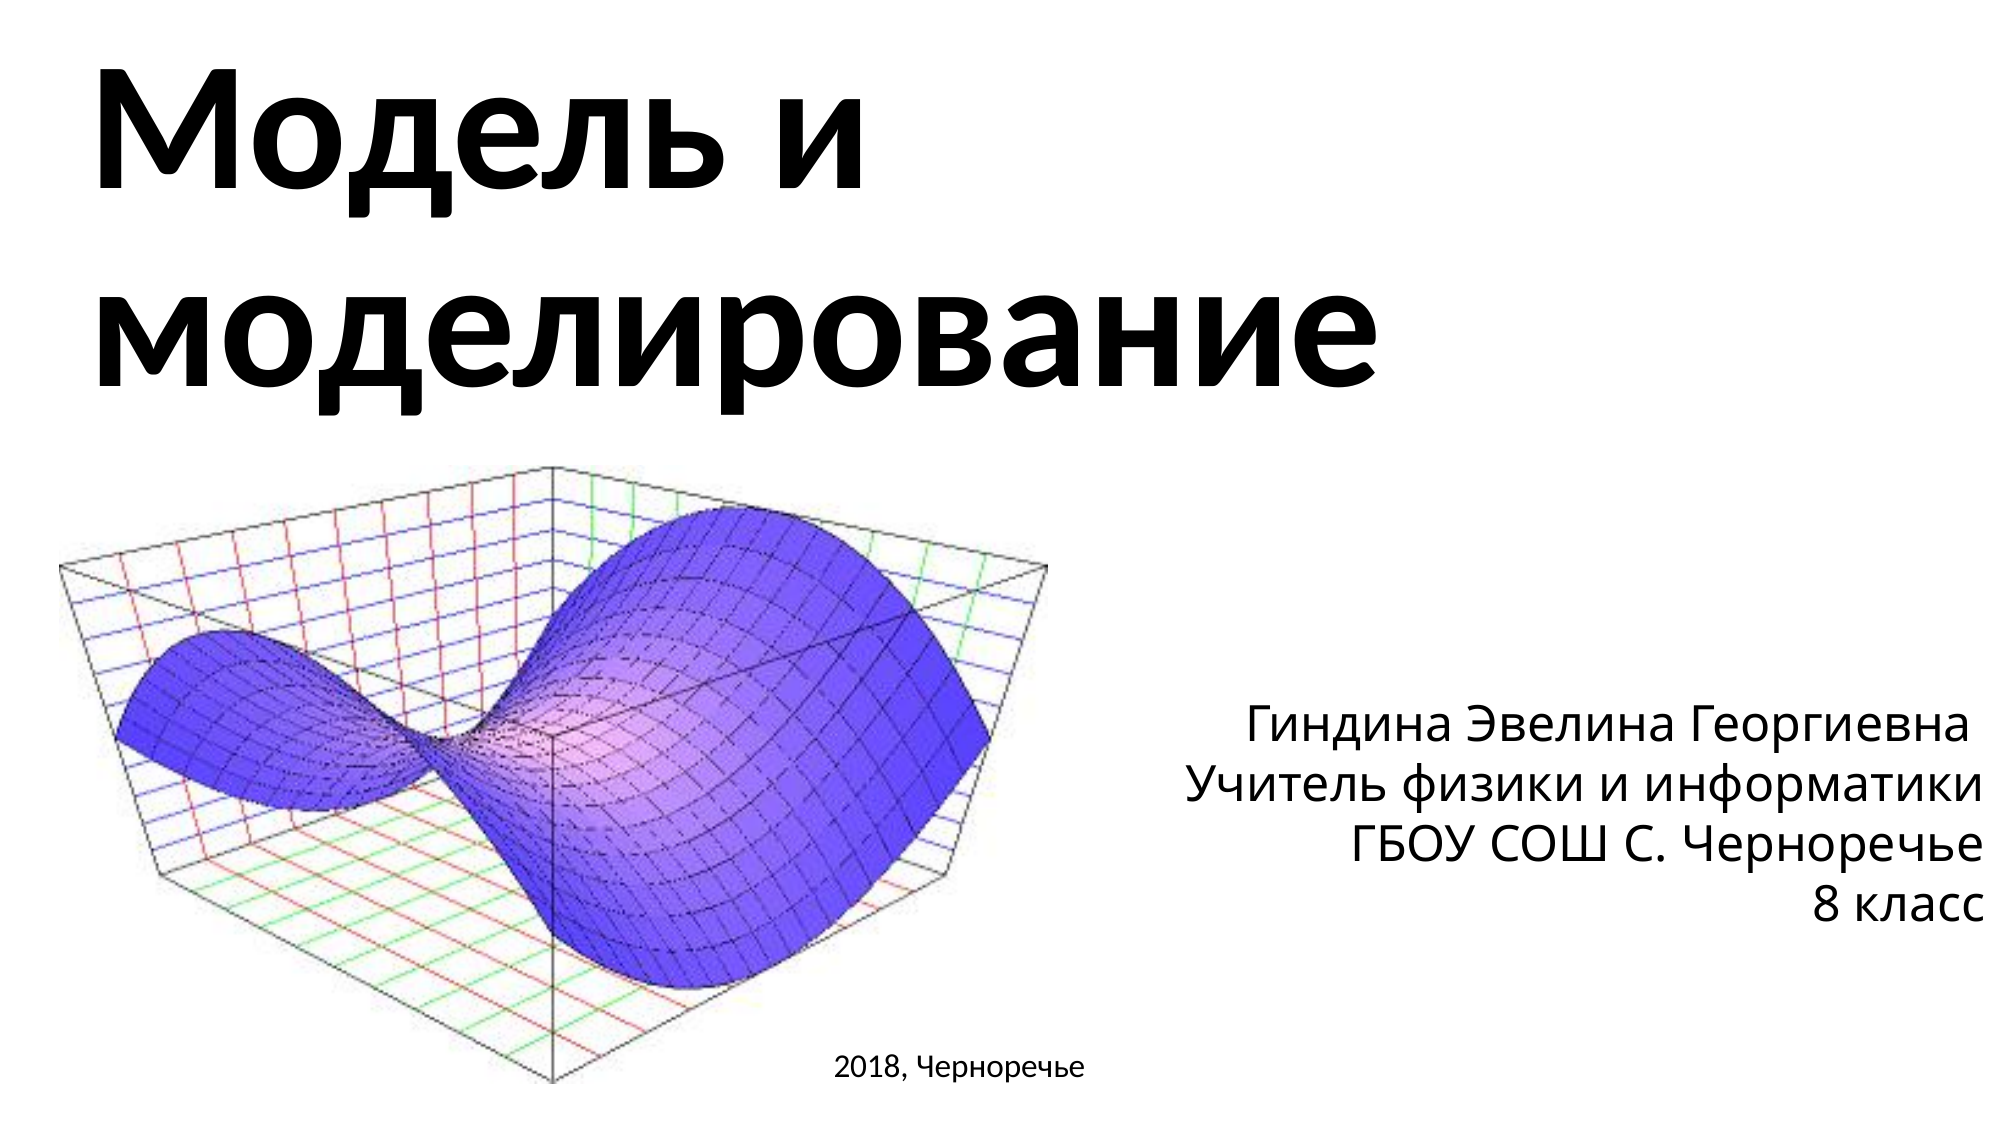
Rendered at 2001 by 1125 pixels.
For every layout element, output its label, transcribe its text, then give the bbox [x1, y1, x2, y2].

picture [58, 465, 1048, 1084]
text_box Гиндина Эвелина Георгиевна Учитель физики и информатики ГБОУ СОШ С. Черноречье 8 класс [1095, 683, 2000, 939]
subtitle 2018, Черноречье [686, 1041, 1233, 1125]
title Модель и моделирование [73, 375, 1459, 634]
